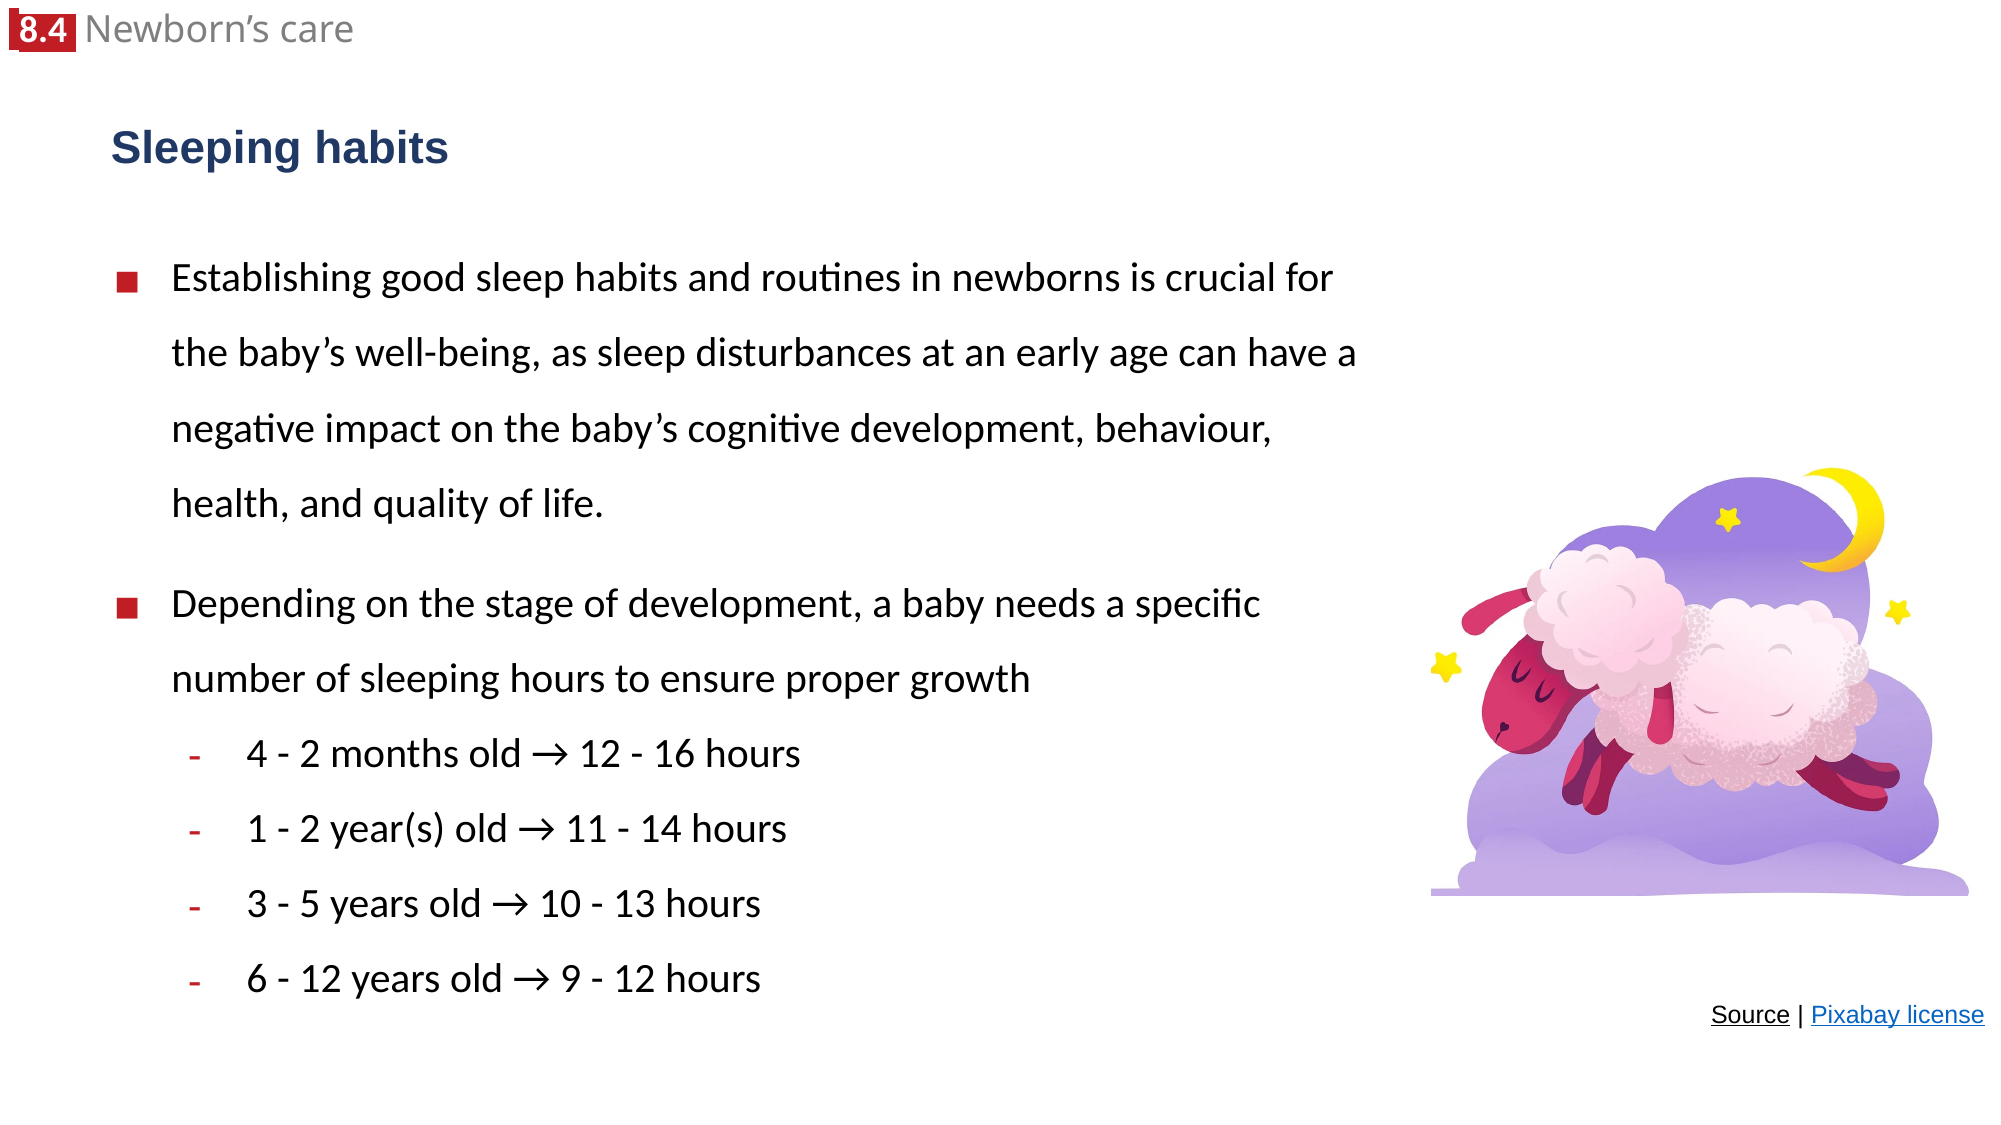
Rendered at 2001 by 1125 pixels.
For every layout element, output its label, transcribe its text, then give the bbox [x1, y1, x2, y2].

text_box Source | Pixabay license [1604, 991, 2000, 1036]
title Sleeping habits [95, 95, 1911, 196]
picture [1430, 466, 1973, 896]
list Establishing good sleep habits and routines in newborns is crucial for the baby’s well-being, as sleep disturbances at an early age can have a negative impact on the baby’s cognitive development, behaviour, health, and quality of life. Depending on the stage of development, a baby needs a specific number of sleeping hours to ensure proper growth 4 - 2 months old → 12 - 16 hours 1 - 2 year(s) old → 11 - 14 hours 3 - 5 years old → 10 - 13 hours 6 - 12 years old → 9 - 12 hours [81, 217, 1389, 1091]
